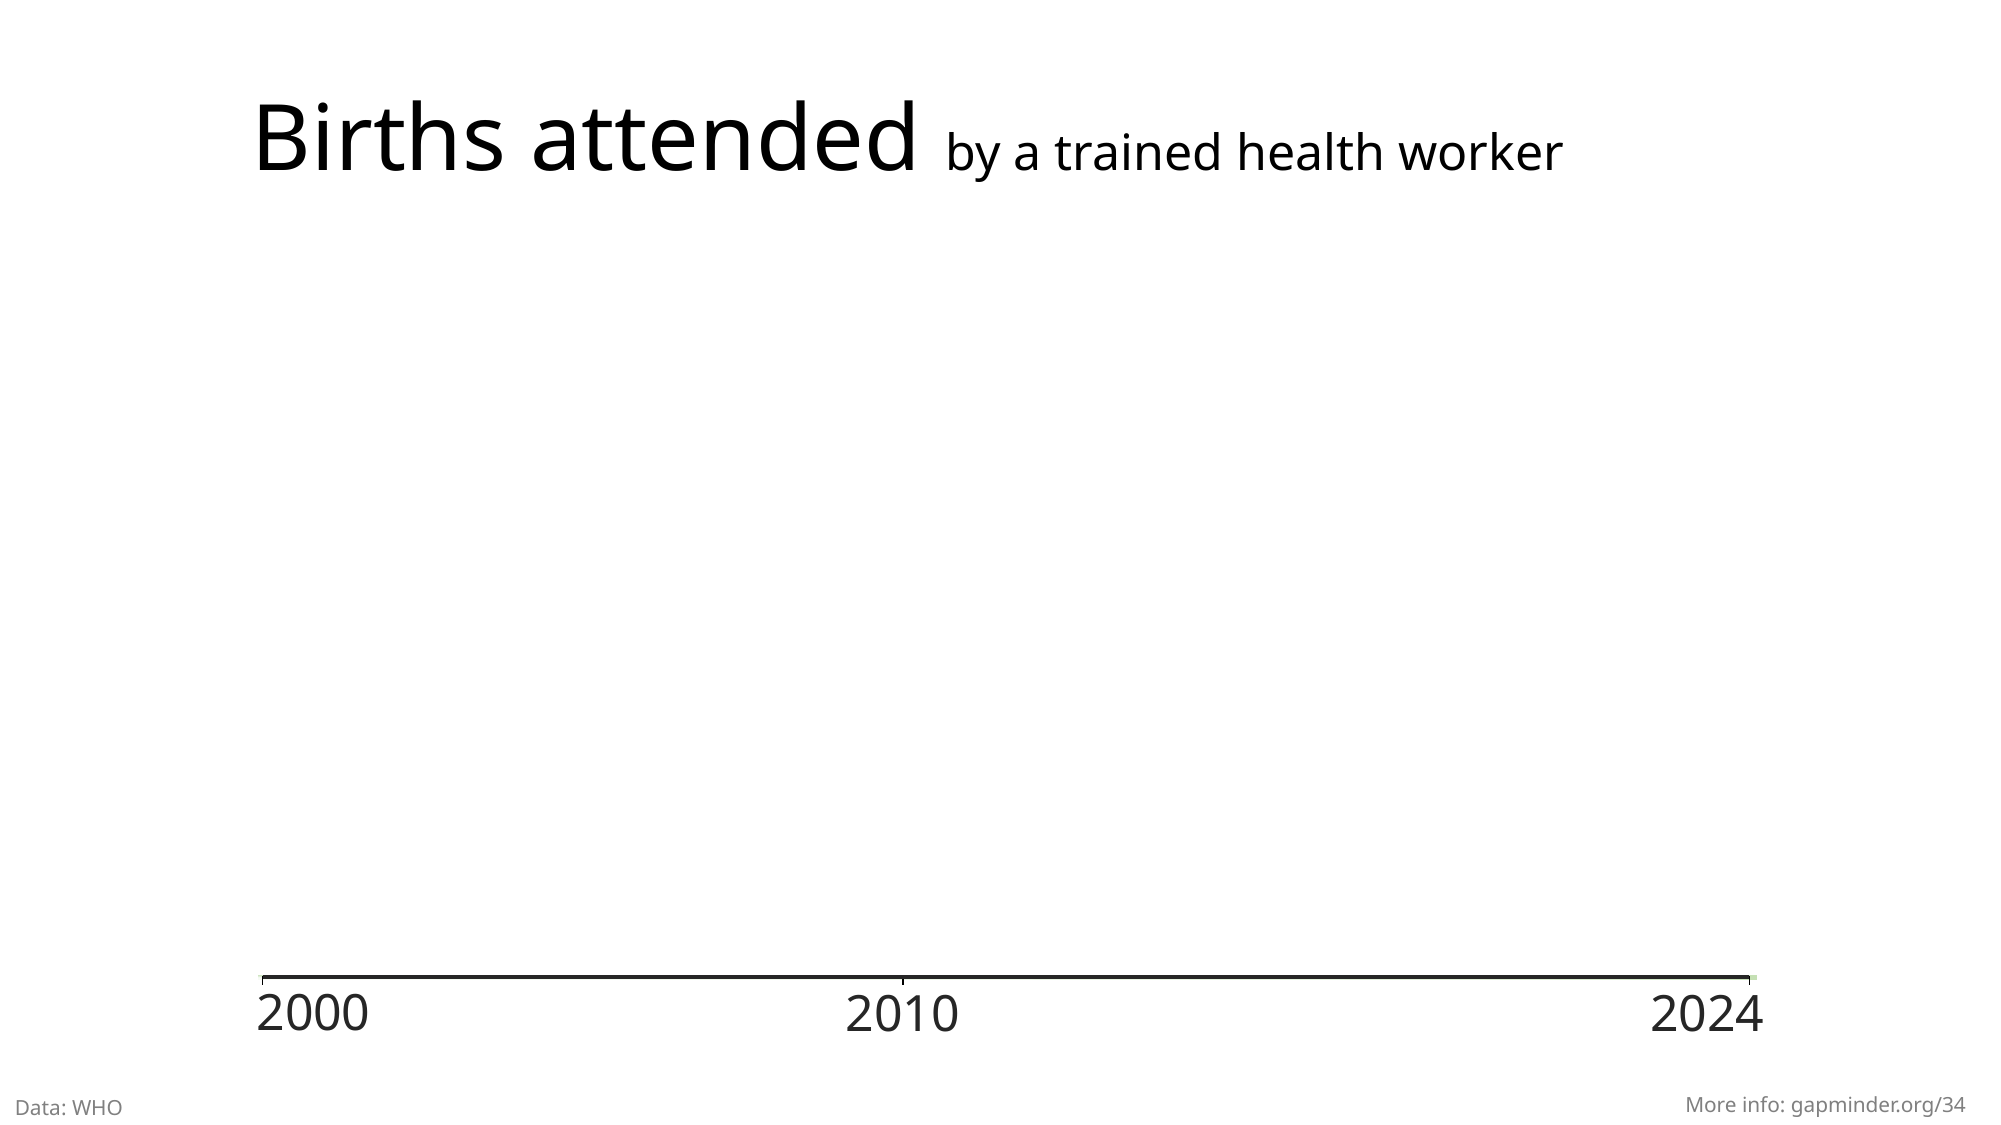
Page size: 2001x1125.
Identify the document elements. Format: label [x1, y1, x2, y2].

text_box [238, 973, 1781, 1050]
text_box [0, 0, 2000, 1125]
